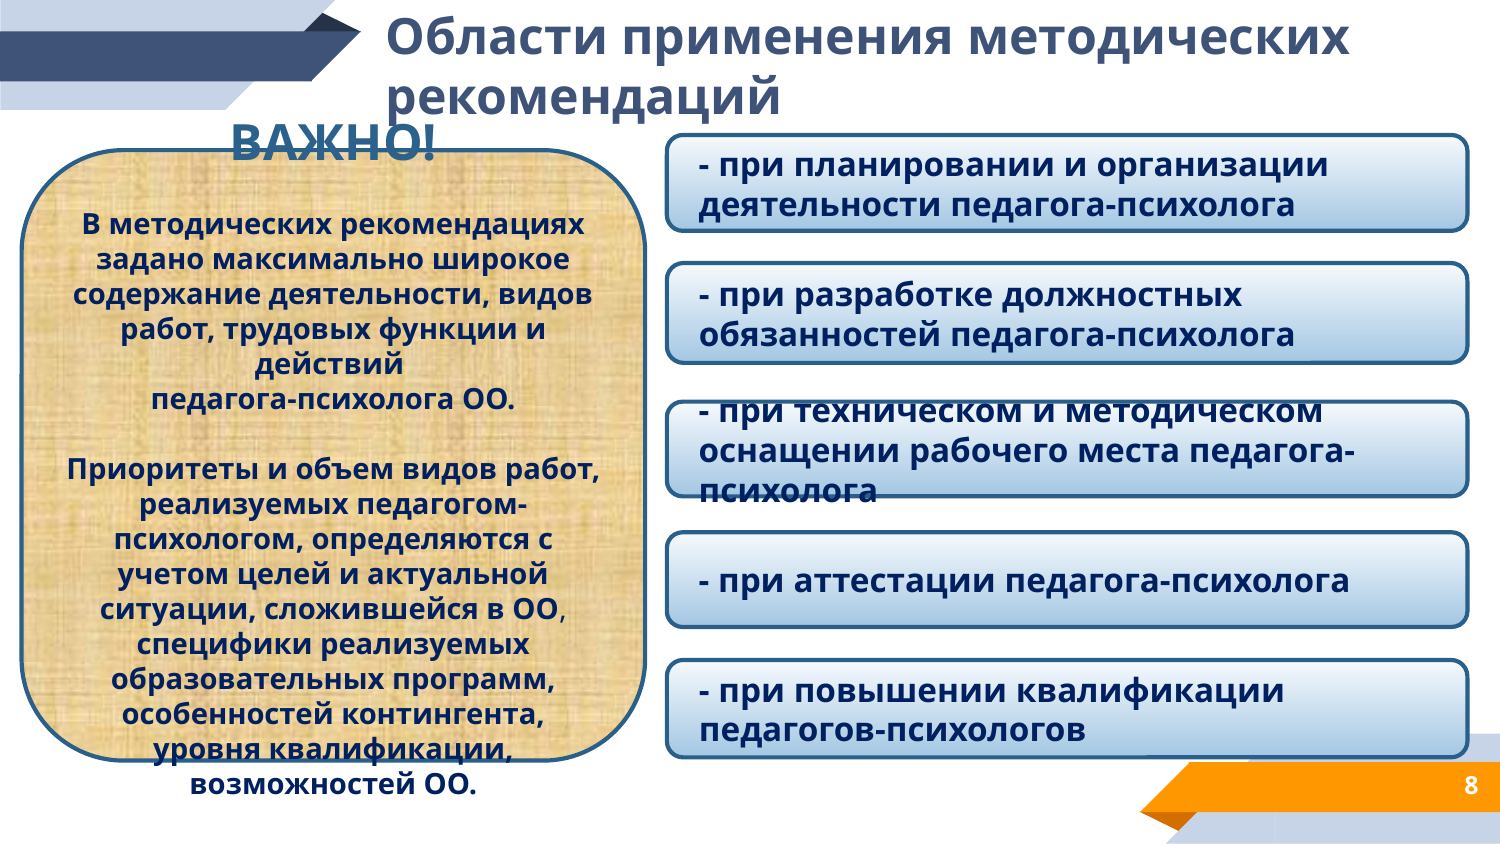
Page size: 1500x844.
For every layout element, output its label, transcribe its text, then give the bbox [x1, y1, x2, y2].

text_box ВАЖНО! В методических рекомендациях задано максимально широкое содержание деятельности, видов работ, трудовых функции и действий педагога-психолога ОО. Приоритеты и объем видов работ, реализуемых педагогом-психологом, определяются с учетом целей и актуальной ситуации, сложившейся в ОО, специфики реализуемых образовательных программ, особенностей контингента, уровня квалификации, возможностей ОО. [19, 148, 648, 763]
text_box - при планировании и организации деятельности педагога-психолога [664, 132, 1470, 233]
text_box - при техническом и методическом оснащении рабочего места педагога-психолога [664, 399, 1470, 499]
slide_number 8 [1249, 760, 1494, 813]
text_box - при разработке должностных обязанностей педагога-психолога [664, 260, 1470, 365]
title Области применения методических рекомендаций [370, 14, 1494, 115]
text_box - при повышении квалификации педагогов-психологов [664, 657, 1470, 760]
text_box - при аттестации педагога-психолога [664, 530, 1470, 630]
